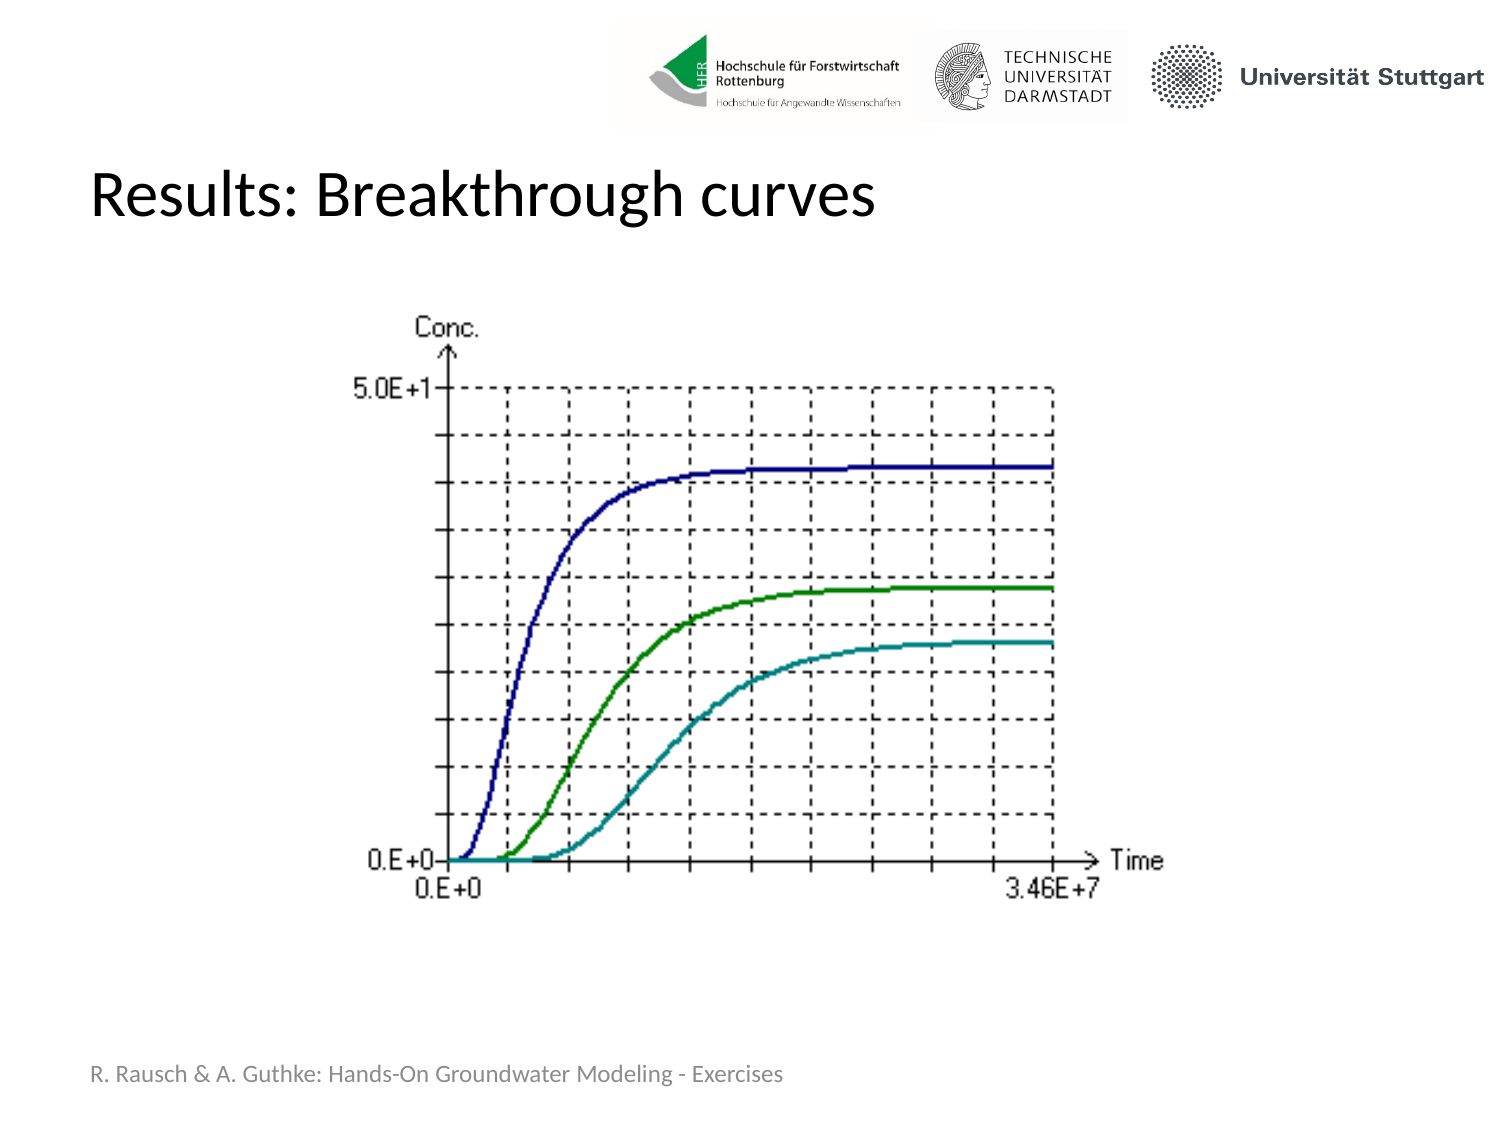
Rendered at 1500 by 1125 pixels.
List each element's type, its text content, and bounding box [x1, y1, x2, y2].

picture [296, 302, 1204, 926]
slide_number R. Rausch & A. Guthke: Hands-On Groundwater Modeling - Exercises [75, 1042, 916, 1103]
title Results: Breakthrough curves [75, 136, 1425, 244]
picture [1151, 44, 1491, 109]
picture [611, 22, 1129, 131]
